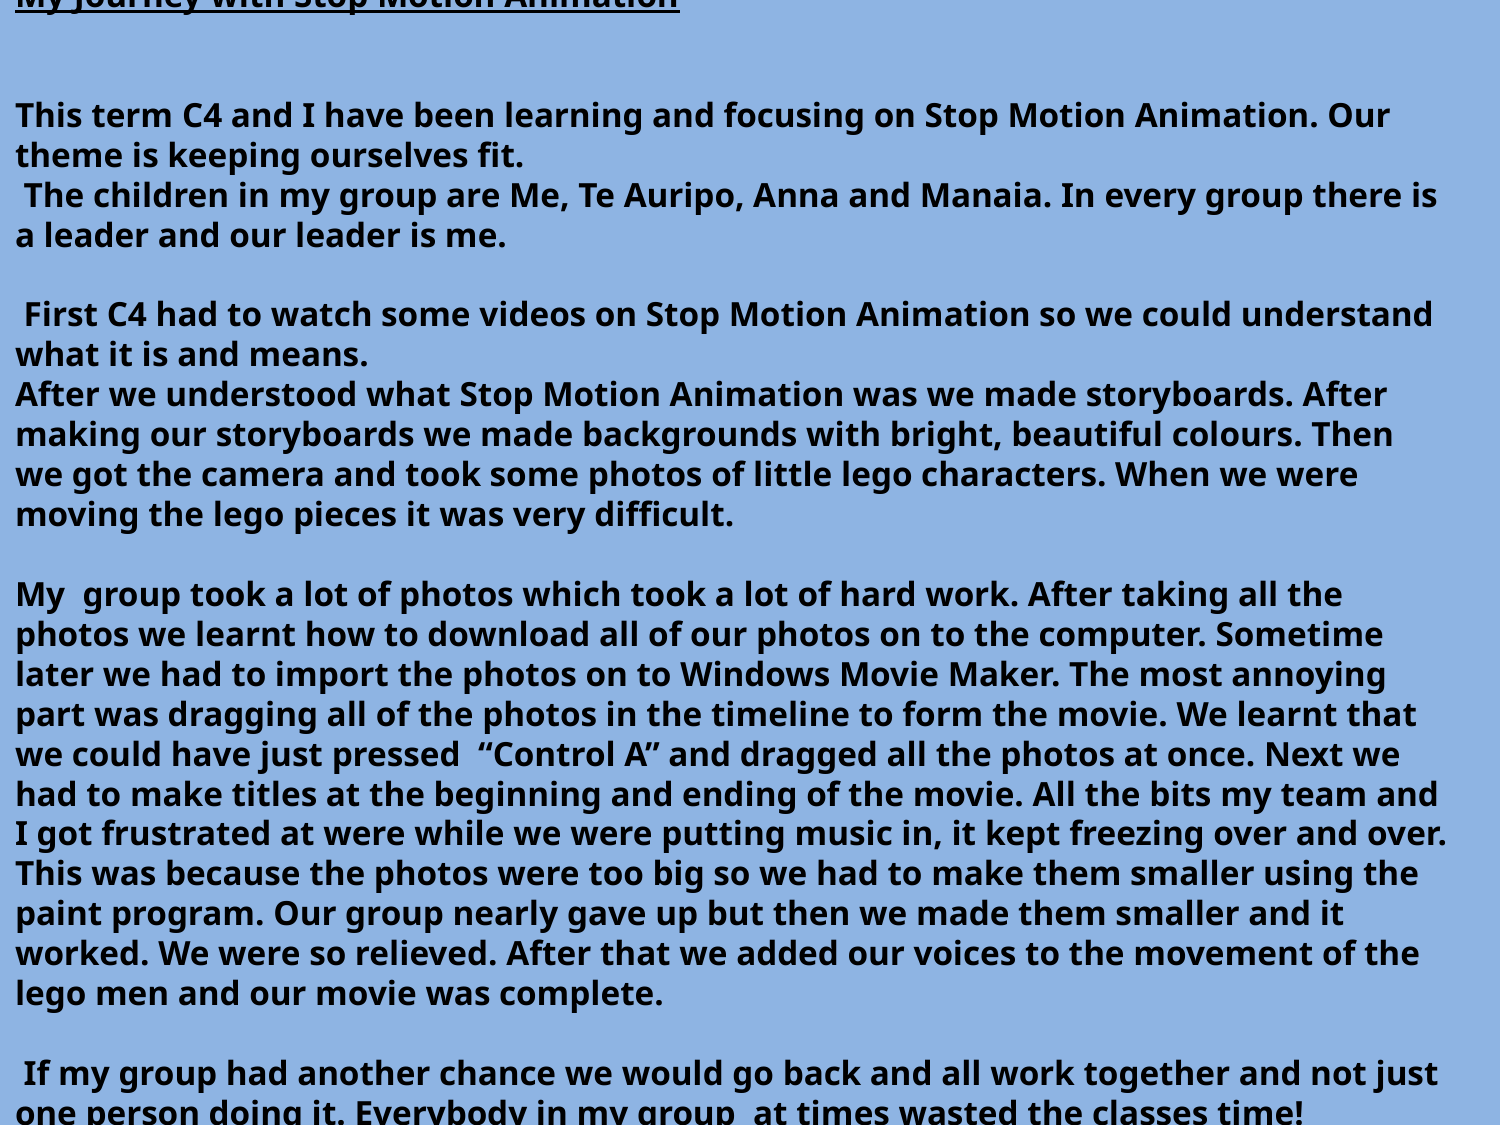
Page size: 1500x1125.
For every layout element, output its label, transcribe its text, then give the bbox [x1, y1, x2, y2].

text_box My Journey with Stop Motion Animation This term C4 and I have been learning and focusing on Stop Motion Animation. Our theme is keeping ourselves fit. The children in my group are Me, Te Auripo, Anna and Manaia. In every group there is a leader and our leader is me. First C4 had to watch some videos on Stop Motion Animation so we could understand what it is and means. After we understood what Stop Motion Animation was we made storyboards. After making our storyboards we made backgrounds with bright, beautiful colours. Then we got the camera and took some photos of little lego characters. When we were moving the lego pieces it was very difficult. My group took a lot of photos which took a lot of hard work. After taking all the photos we learnt how to download all of our photos on to the computer. Sometime later we had to import the photos on to Windows Movie Maker. The most annoying part was dragging all of the photos in the timeline to form the movie. We learnt that we could have just pressed “Control A” and dragged all the photos at once. Next we had to make titles at the beginning and ending of the movie. All the bits my team and I got frustrated at were while we were putting music in, it kept freezing over and over. This was because the photos were too big so we had to make them smaller using the paint program. Our group nearly gave up but then we made them smaller and it worked. We were so relieved. After that we added our voices to the movement of the lego men and our movie was complete. If my group had another chance we would go back and all work together and not just one person doing it. Everybody in my group at times wasted the classes time! By Jodee Anne [0, 0, 1465, 1125]
